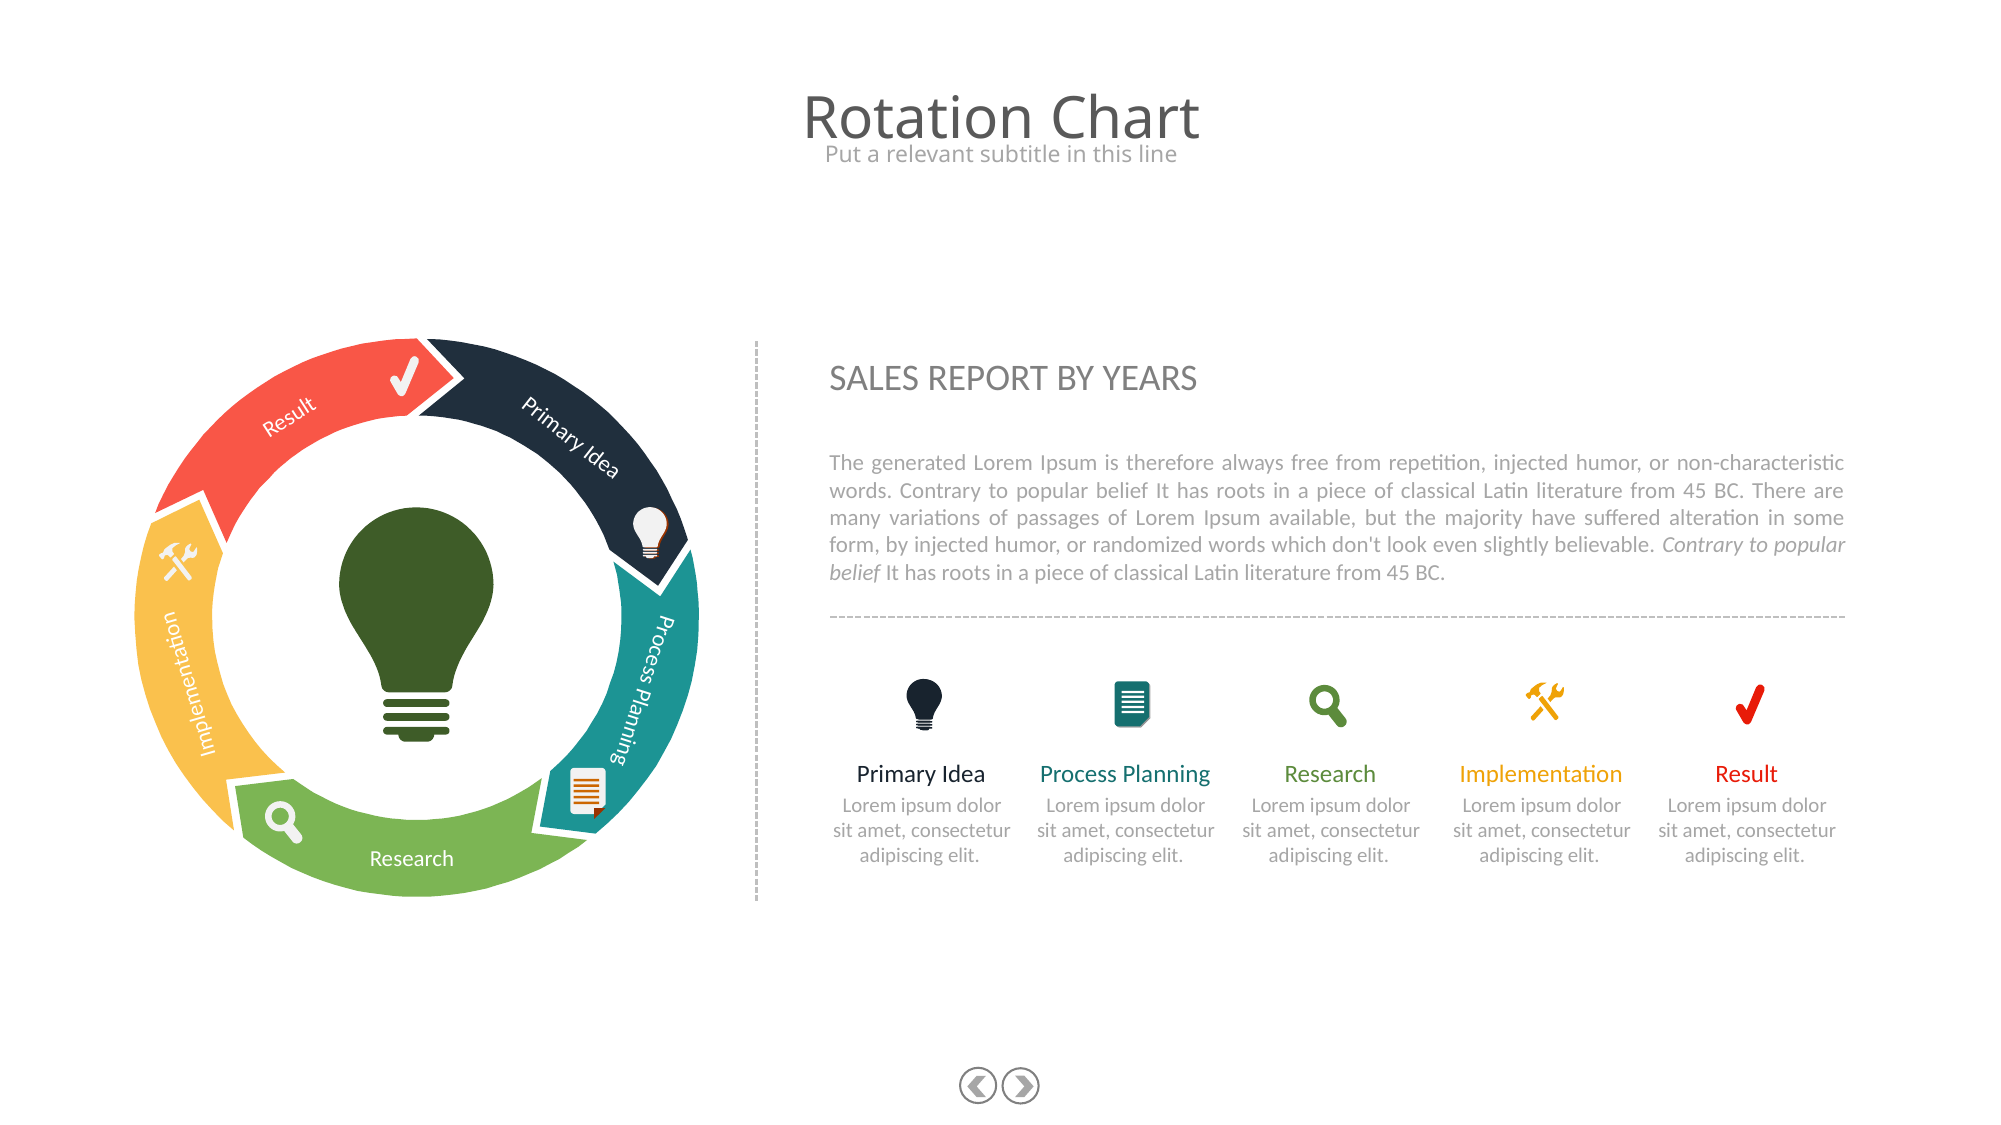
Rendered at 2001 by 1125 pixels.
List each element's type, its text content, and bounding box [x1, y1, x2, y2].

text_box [959, 1067, 1039, 1104]
text_box Rotation Chart [663, 37, 1340, 158]
text_box [1309, 684, 1347, 728]
text_box Put a relevant subtitle in this line [764, 122, 1239, 183]
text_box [1435, 757, 1641, 876]
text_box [1114, 681, 1151, 728]
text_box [816, 757, 1019, 876]
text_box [134, 338, 699, 897]
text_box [906, 678, 942, 731]
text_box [1019, 757, 1225, 876]
text_box [1525, 682, 1564, 721]
text_box [1735, 684, 1765, 725]
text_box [1225, 757, 1435, 876]
text_box SALES REPORT BY YEARS The generated Lorem Ipsum is therefore always free from repetition, injected humor, or non-characteristic words. Contrary to popular belief It has roots in a piece of classical Latin literature from 45 BC. There are many variations of passages of Lorem Ipsum available, but the majority have suffered alteration in some form, by injected humor, or randomized words which don't look even slightly believable. Contrary to popular belief It has roots in a piece of classical Latin literature from 45 BC. [814, 345, 1870, 591]
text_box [1641, 757, 1854, 876]
